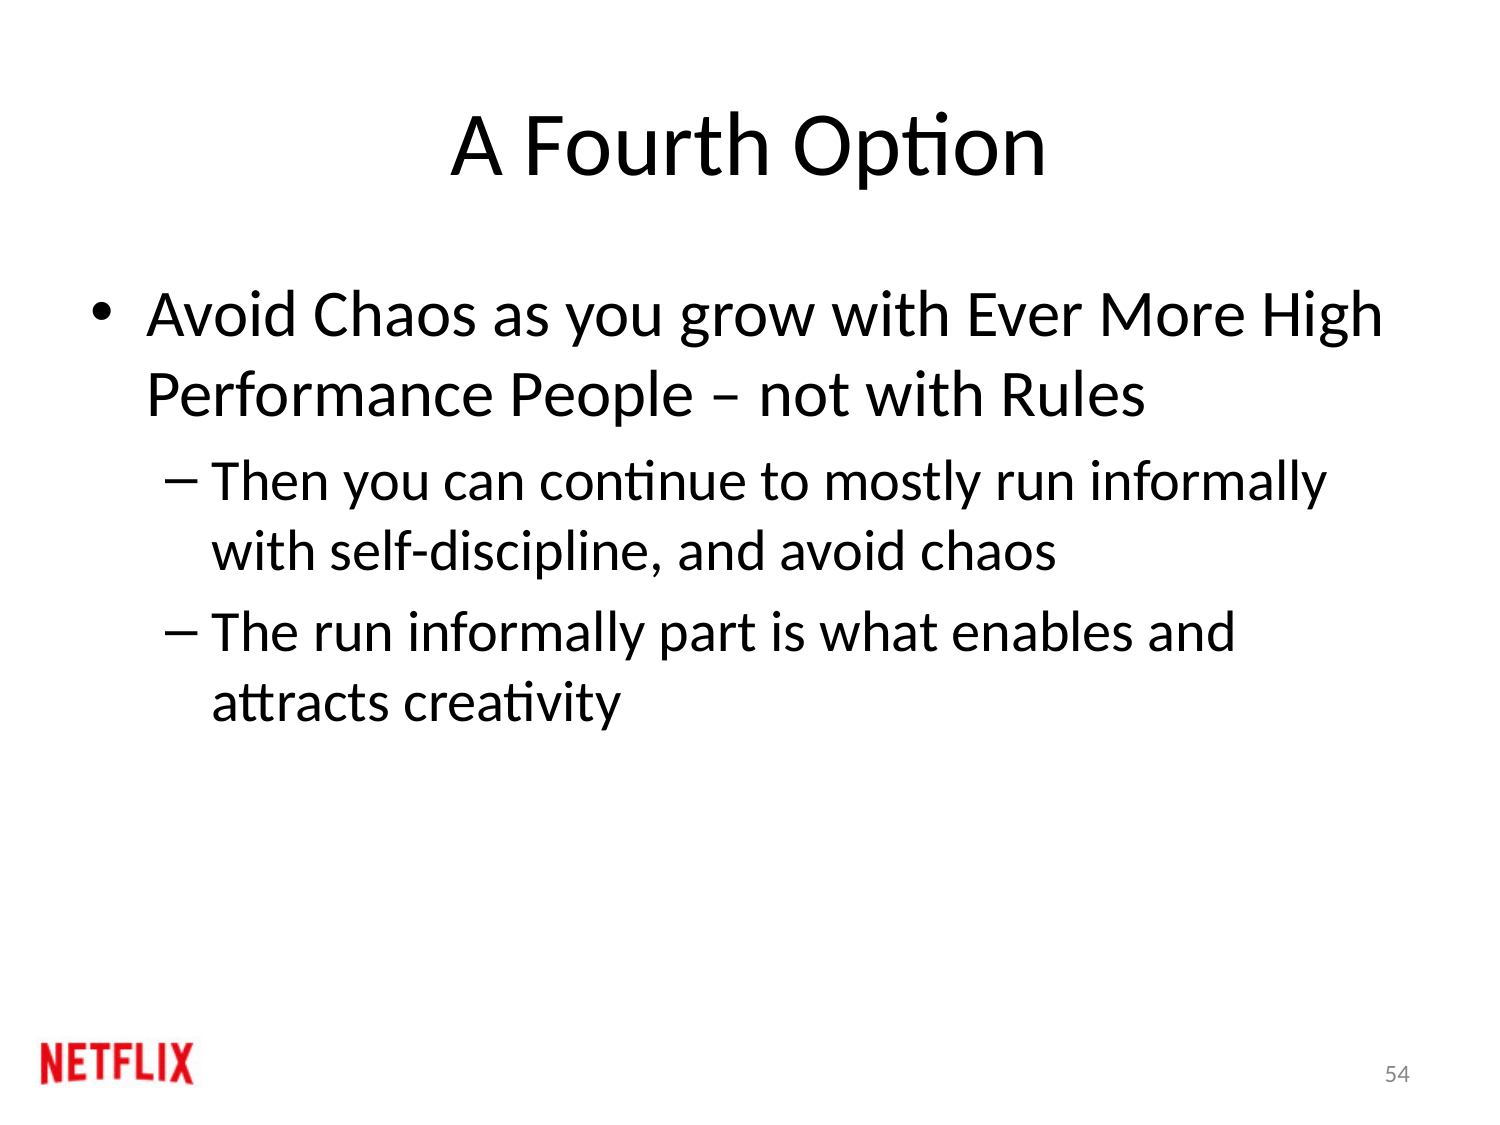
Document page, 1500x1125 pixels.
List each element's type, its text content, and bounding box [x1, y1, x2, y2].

list Avoid Chaos as you grow with Ever More High Performance People – not with Rules Then you can continue to mostly run informally with self-discipline, and avoid chaos The run informally part is what enables and attracts creativity [75, 262, 1425, 1005]
title A Fourth Option [75, 45, 1425, 233]
slide_number ‹#› [1074, 1042, 1425, 1103]
picture [24, 1024, 211, 1104]
